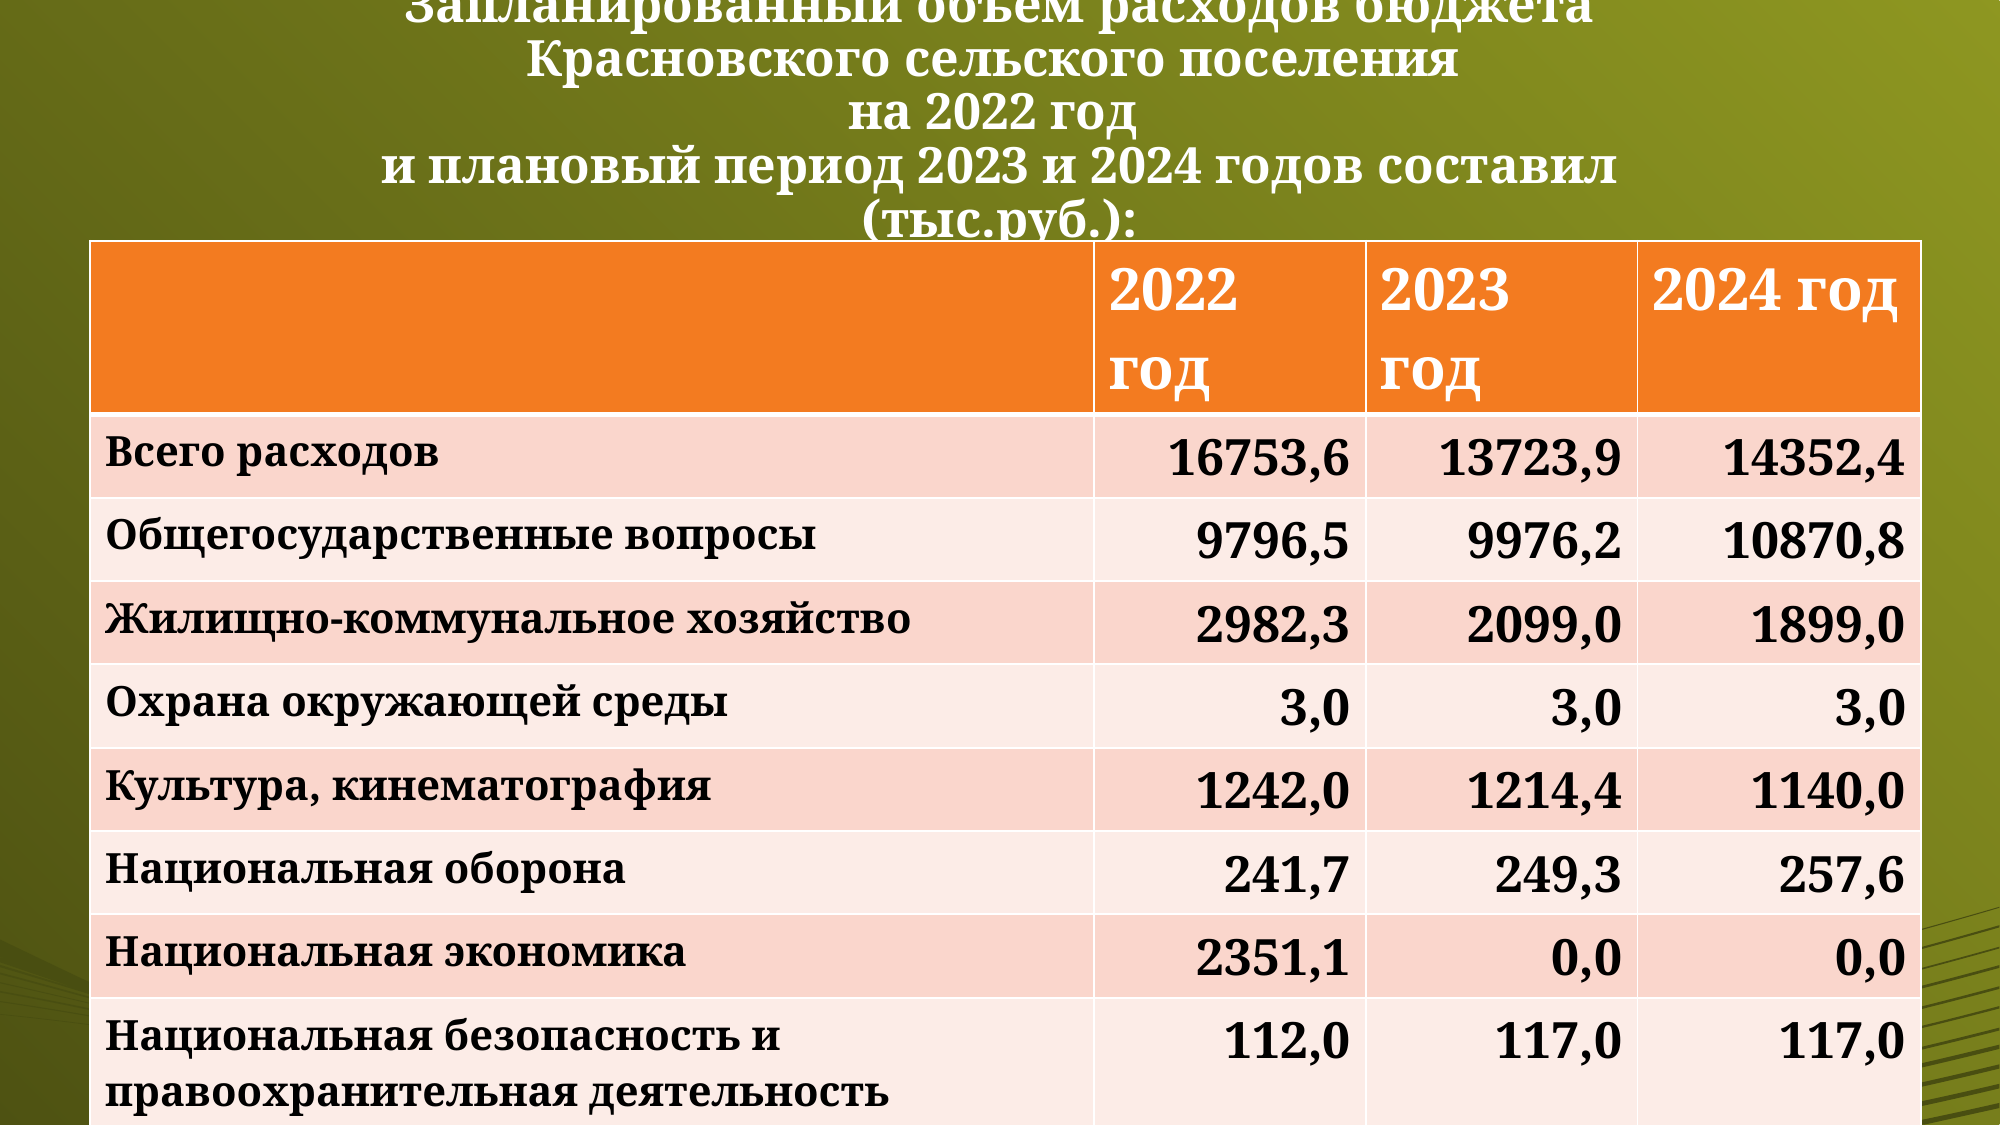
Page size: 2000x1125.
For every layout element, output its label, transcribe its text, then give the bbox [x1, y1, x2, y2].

table_cell 241,7 [1095, 832, 1365, 913]
table_cell 2099,0 [1367, 582, 1637, 663]
table_cell Культура, кинематография [91, 749, 1093, 830]
table_cell 1140,0 [1638, 749, 1920, 830]
table_cell Национальная оборона [91, 832, 1093, 913]
table_header [91, 242, 1093, 412]
table_cell 13723,9 [1367, 417, 1637, 497]
table_header 2022 год [1095, 242, 1365, 412]
table_cell 2982,3 [1095, 582, 1365, 663]
table_cell 117,0 [1638, 999, 1920, 1125]
table_cell 1214,4 [1367, 749, 1637, 830]
table_cell 0,0 [1638, 915, 1920, 997]
table_cell Охрана окружающей среды [91, 665, 1093, 747]
table_cell Жилищно-коммунальное хозяйство [91, 582, 1093, 663]
table_cell 117,0 [1367, 999, 1637, 1125]
table_header 2024 год [1638, 242, 1920, 412]
table_cell 1242,0 [1095, 749, 1365, 830]
table_cell 1899,0 [1638, 582, 1920, 663]
table_cell 257,6 [1638, 832, 1920, 913]
table_cell 3,0 [1367, 665, 1637, 747]
table_cell 10870,8 [1638, 499, 1920, 580]
table_cell 14352,4 [1638, 417, 1920, 497]
table_cell 249,3 [1367, 832, 1637, 913]
table_cell 3,0 [1638, 665, 1920, 747]
table_cell Всего расходов [91, 417, 1093, 497]
table_cell 9796,5 [1095, 499, 1365, 580]
table_cell Национальная экономика [91, 915, 1093, 997]
table_cell 0,0 [1367, 915, 1637, 997]
table_cell 2351,1 [1095, 915, 1365, 997]
table_cell 16753,6 [1095, 417, 1365, 497]
table_cell Общегосударственные вопросы [91, 499, 1093, 580]
table_cell 3,0 [1095, 665, 1365, 747]
table_cell 9976,2 [1367, 499, 1637, 580]
table_cell 112,0 [1095, 999, 1365, 1125]
table_header 2023 год [1367, 242, 1637, 412]
table_cell Национальная безопасность и правоохранительная деятельность [91, 999, 1093, 1125]
title Запланированный объем расходов бюджета Красновского сельского поселения на 2022 год и плановый период 2023 и 2024 годов составил (тыс.руб.): [249, 65, 1750, 240]
